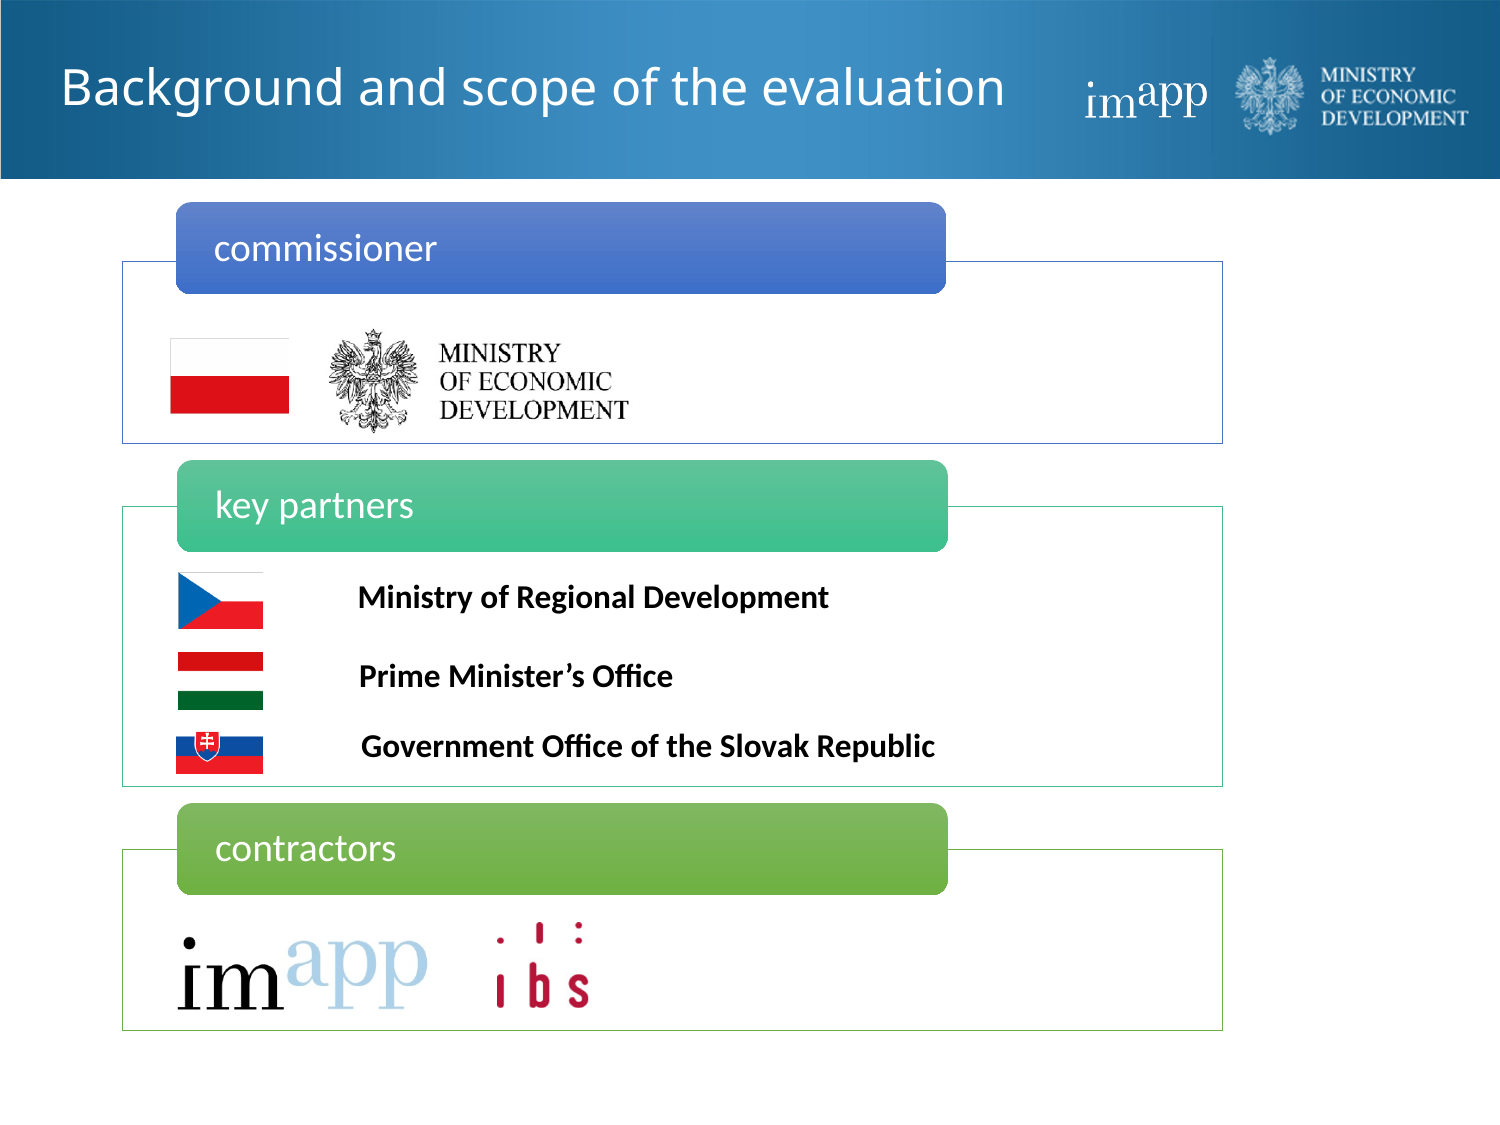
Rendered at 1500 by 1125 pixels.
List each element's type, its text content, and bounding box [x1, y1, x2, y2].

picture [170, 312, 663, 441]
picture [136, 906, 610, 1028]
picture [178, 572, 264, 629]
picture [176, 717, 263, 774]
title Background and scope of the evaluation [45, 17, 1136, 161]
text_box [122, 196, 1223, 1051]
picture [178, 652, 264, 710]
picture [0, 0, 1500, 179]
